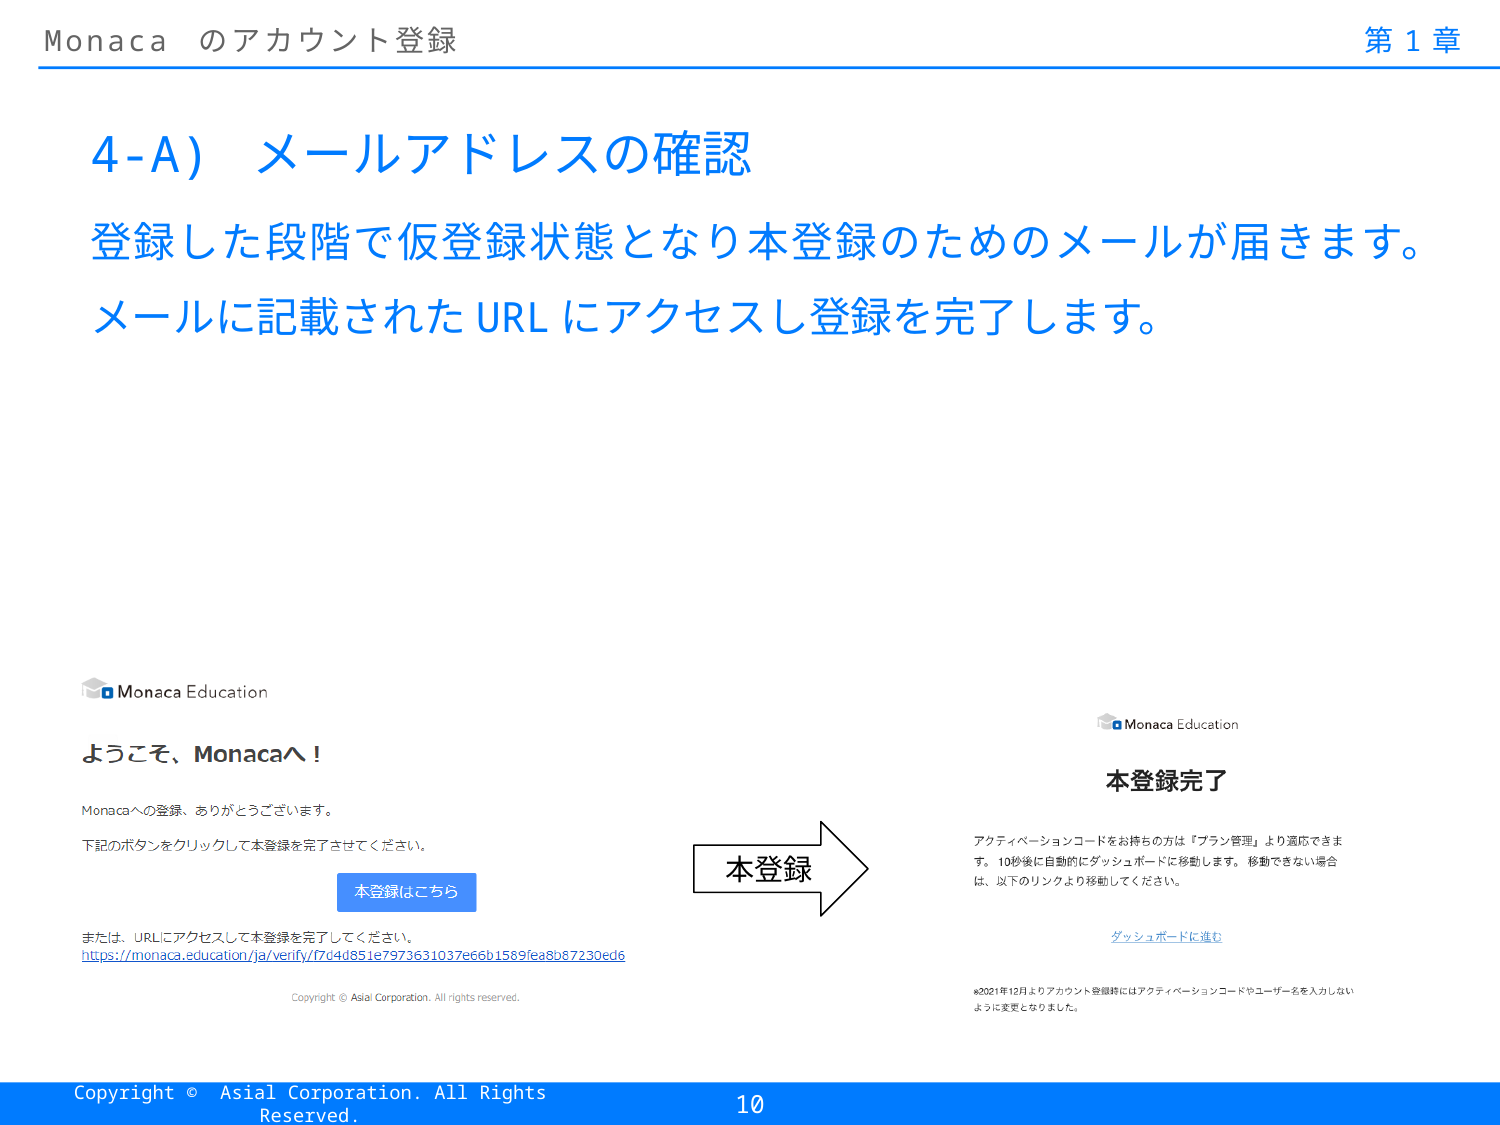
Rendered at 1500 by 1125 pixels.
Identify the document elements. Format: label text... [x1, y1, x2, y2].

list 第1章 [702, 7, 1477, 72]
title Monaca のアカウント登録 [29, 7, 702, 72]
text_box 本登録 [703, 819, 834, 918]
picture [839, 682, 1483, 1036]
list 4-A) メールアドレスの確認 登録した段階で仮登録状態となり本登録のためのメールが届きます。メールに記載されたURLにアクセスし登録を完了します。 [75, 84, 1459, 575]
slide_number 10 [581, 1075, 919, 1125]
picture [17, 644, 699, 1031]
